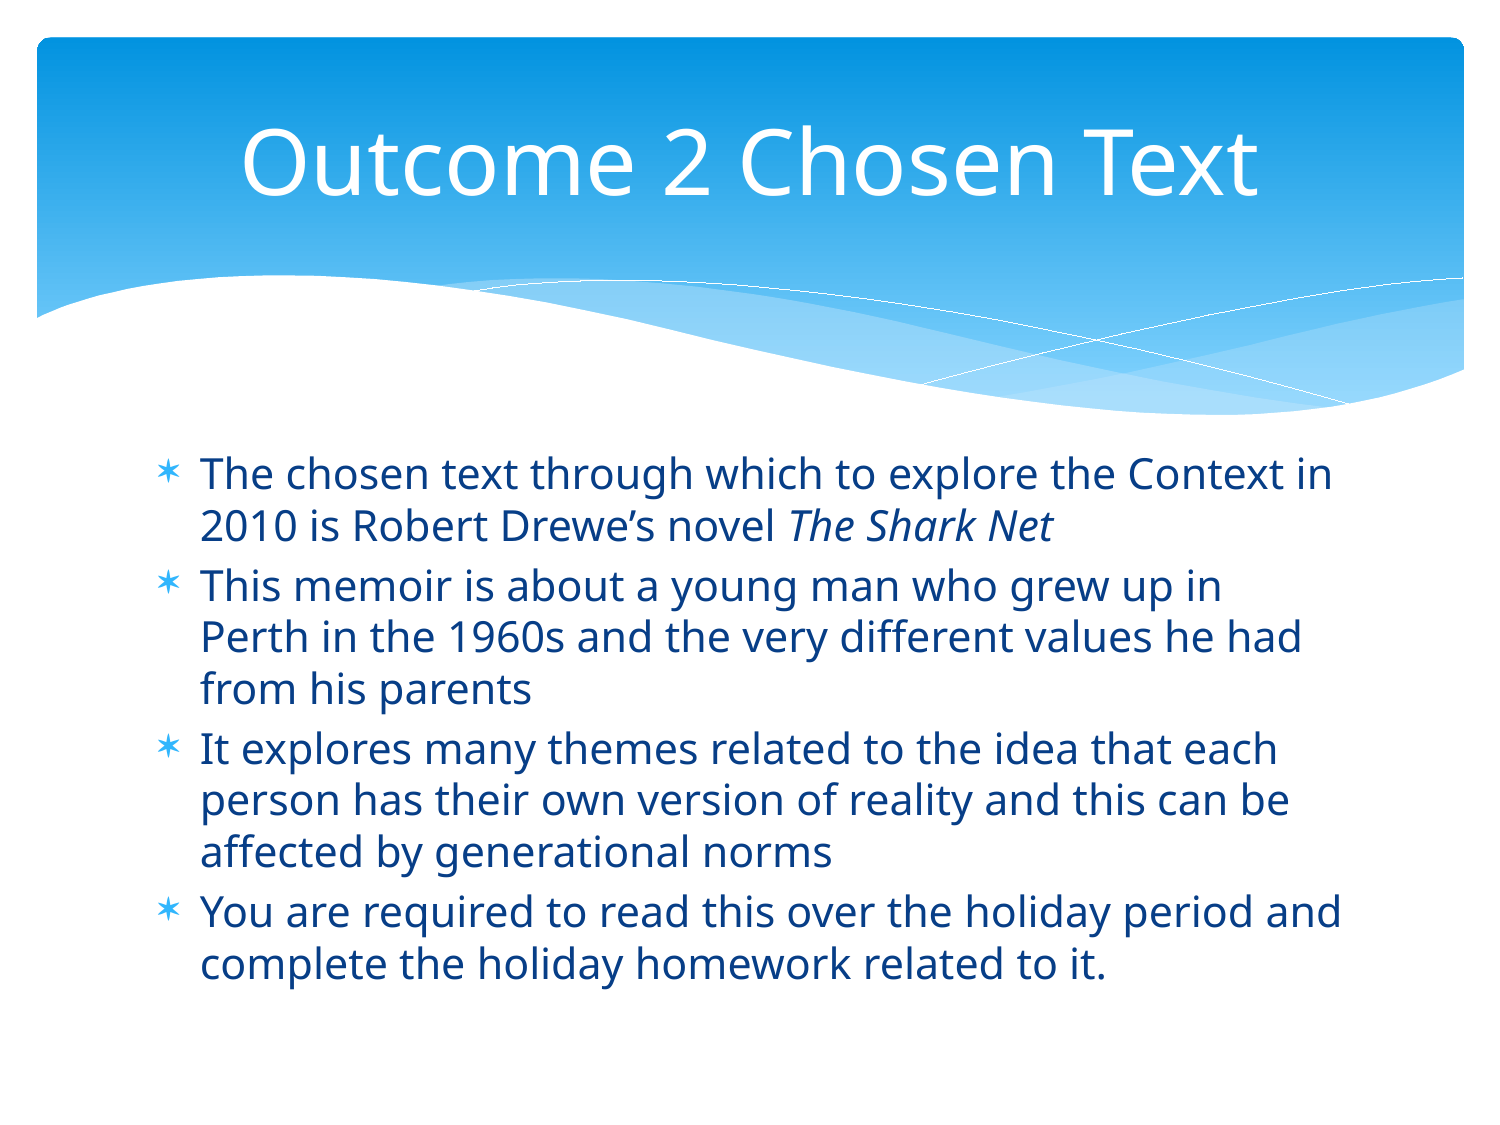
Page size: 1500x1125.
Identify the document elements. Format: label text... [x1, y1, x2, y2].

title Outcome 2 Chosen Text [75, 55, 1425, 261]
list The chosen text through which to explore the Context in 2010 is Robert Drewe’s novel The Shark Net This memoir is about a young man who grew up in Perth in the 1960s and the very different values he had from his parents It explores many themes related to the idea that each person has their own version of reality and this can be affected by generational norms You are required to read this over the holiday period and complete the holiday homework related to it. [143, 438, 1359, 1005]
